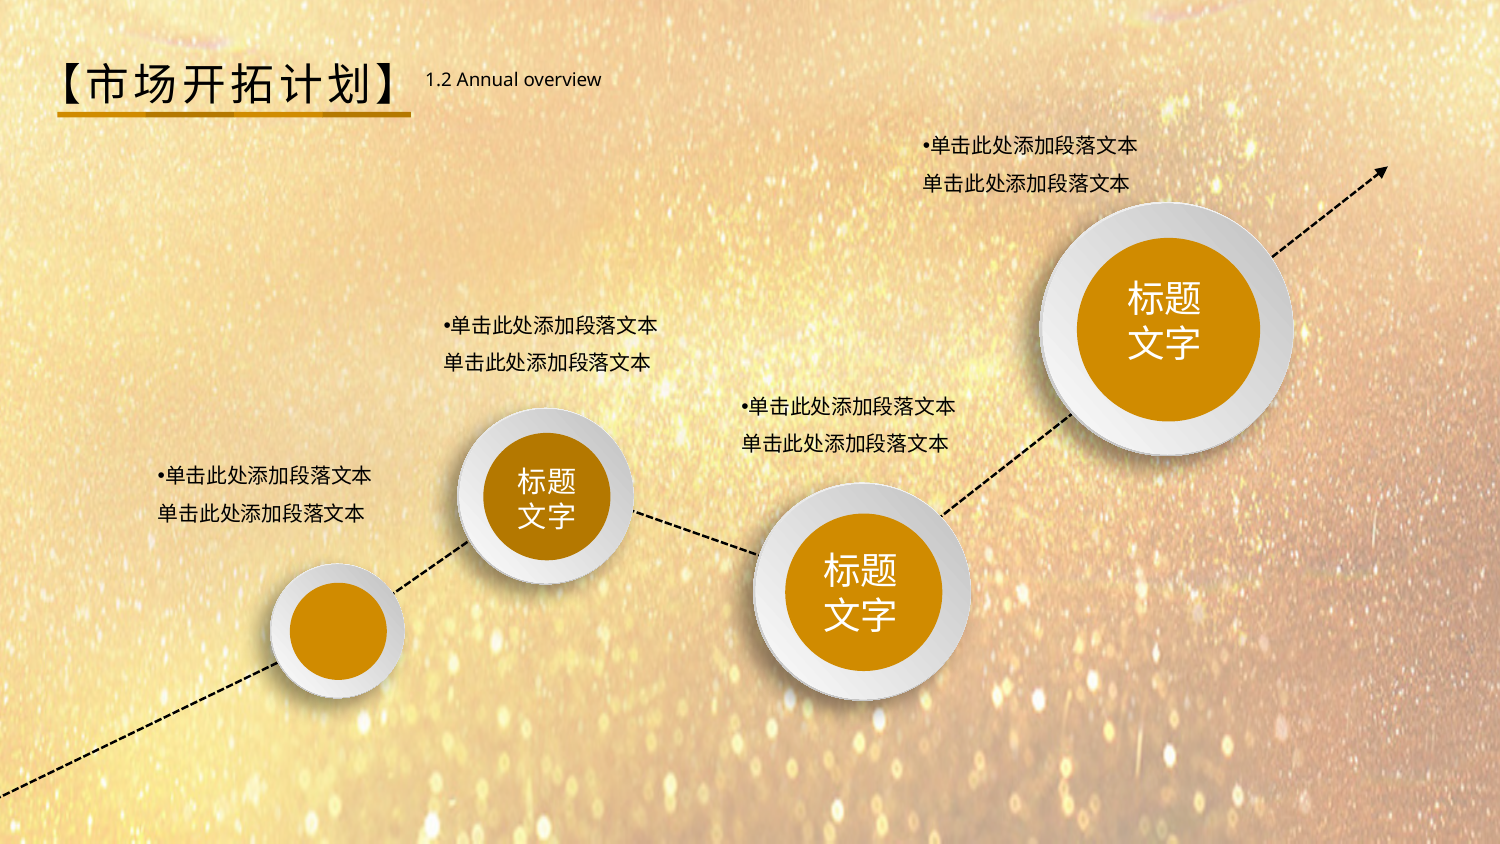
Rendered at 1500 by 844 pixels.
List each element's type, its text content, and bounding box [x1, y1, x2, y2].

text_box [22, 22, 620, 118]
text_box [850, 166, 1389, 588]
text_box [1039, 201, 1294, 457]
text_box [330, 482, 553, 638]
text_box 单击此处添加段落文本单击此处添加段落文本 [911, 114, 1152, 166]
text_box 单击此处添加段落文本单击此处添加段落文本 [730, 375, 850, 462]
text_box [753, 482, 972, 701]
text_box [457, 407, 634, 585]
text_box 单击此处添加段落文本单击此处添加段落文本 [432, 294, 673, 381]
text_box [676, 482, 753, 588]
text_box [0, 635, 333, 801]
text_box 单击此处添加段落文本单击此处添加段落文本 [146, 444, 387, 531]
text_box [269, 563, 405, 699]
